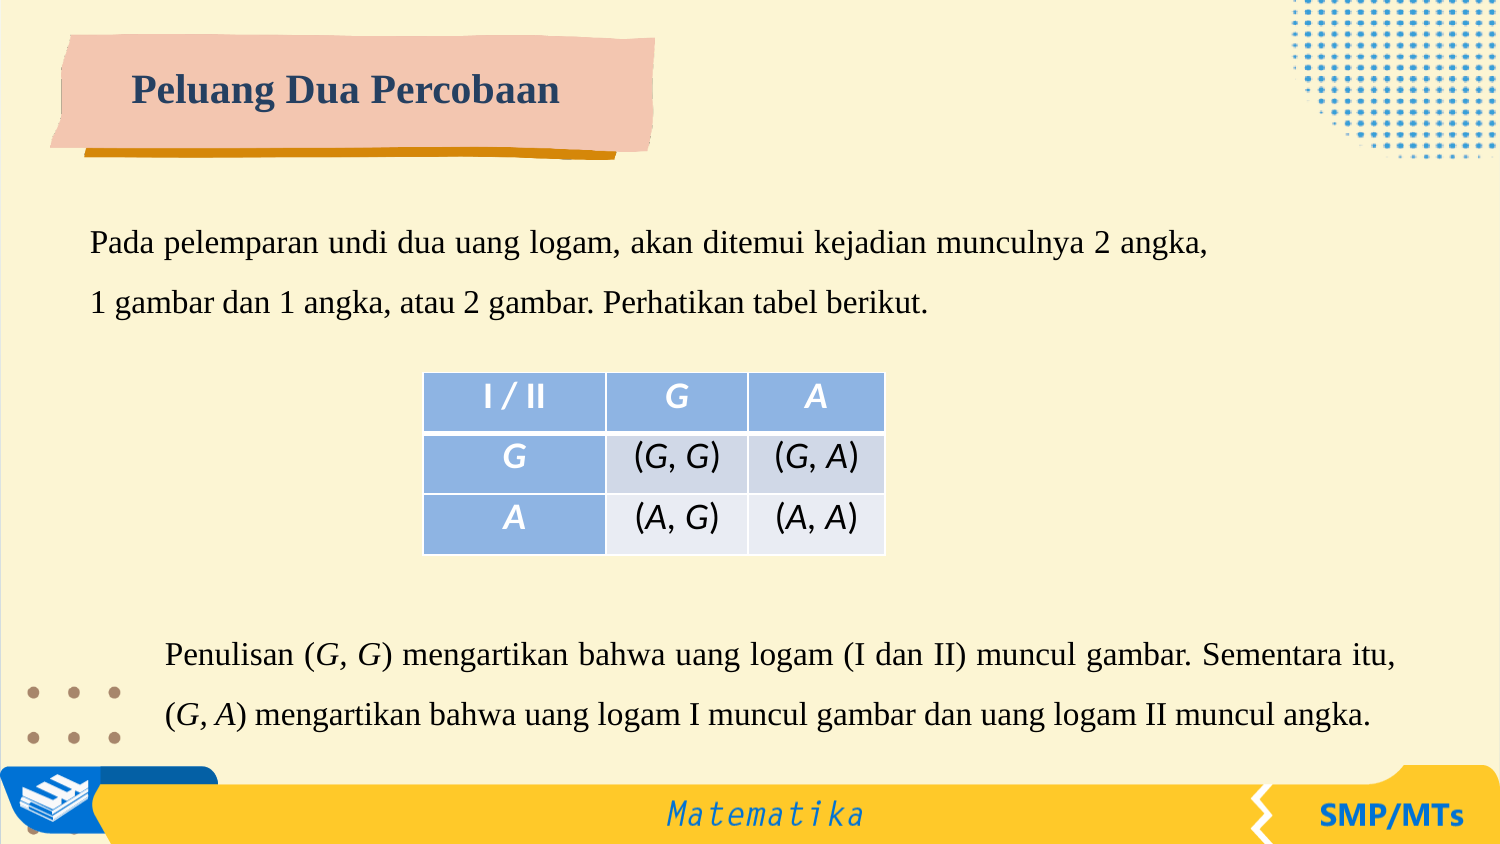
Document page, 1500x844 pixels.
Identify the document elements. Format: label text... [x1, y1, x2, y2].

table_header A [749, 373, 884, 431]
table_cell A [424, 495, 605, 554]
table_cell (A, G) [607, 495, 747, 554]
table_cell (A, A) [749, 495, 884, 554]
table_cell G [424, 436, 605, 493]
table_header I / II [424, 373, 605, 431]
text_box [37, 34, 655, 160]
picture [0, 0, 1500, 844]
table_header G [607, 373, 747, 431]
table_cell (G, A) [749, 436, 884, 493]
text_box Penulisan (G, G) mengartikan bahwa uang logam (I dan II) muncul gambar. Sementara itu, (G, A) mengartikan bahwa uang logam I muncul gambar dan uang logam II muncul angka. [149, 604, 1413, 740]
table_cell (G, G) [607, 436, 747, 493]
text_box Pada pelemparan undi dua uang logam, akan ditemui kejadian munculnya 2 angka, 1 gambar dan 1 angka, atau 2 gambar. Perhatikan tabel berikut. [75, 193, 1225, 328]
